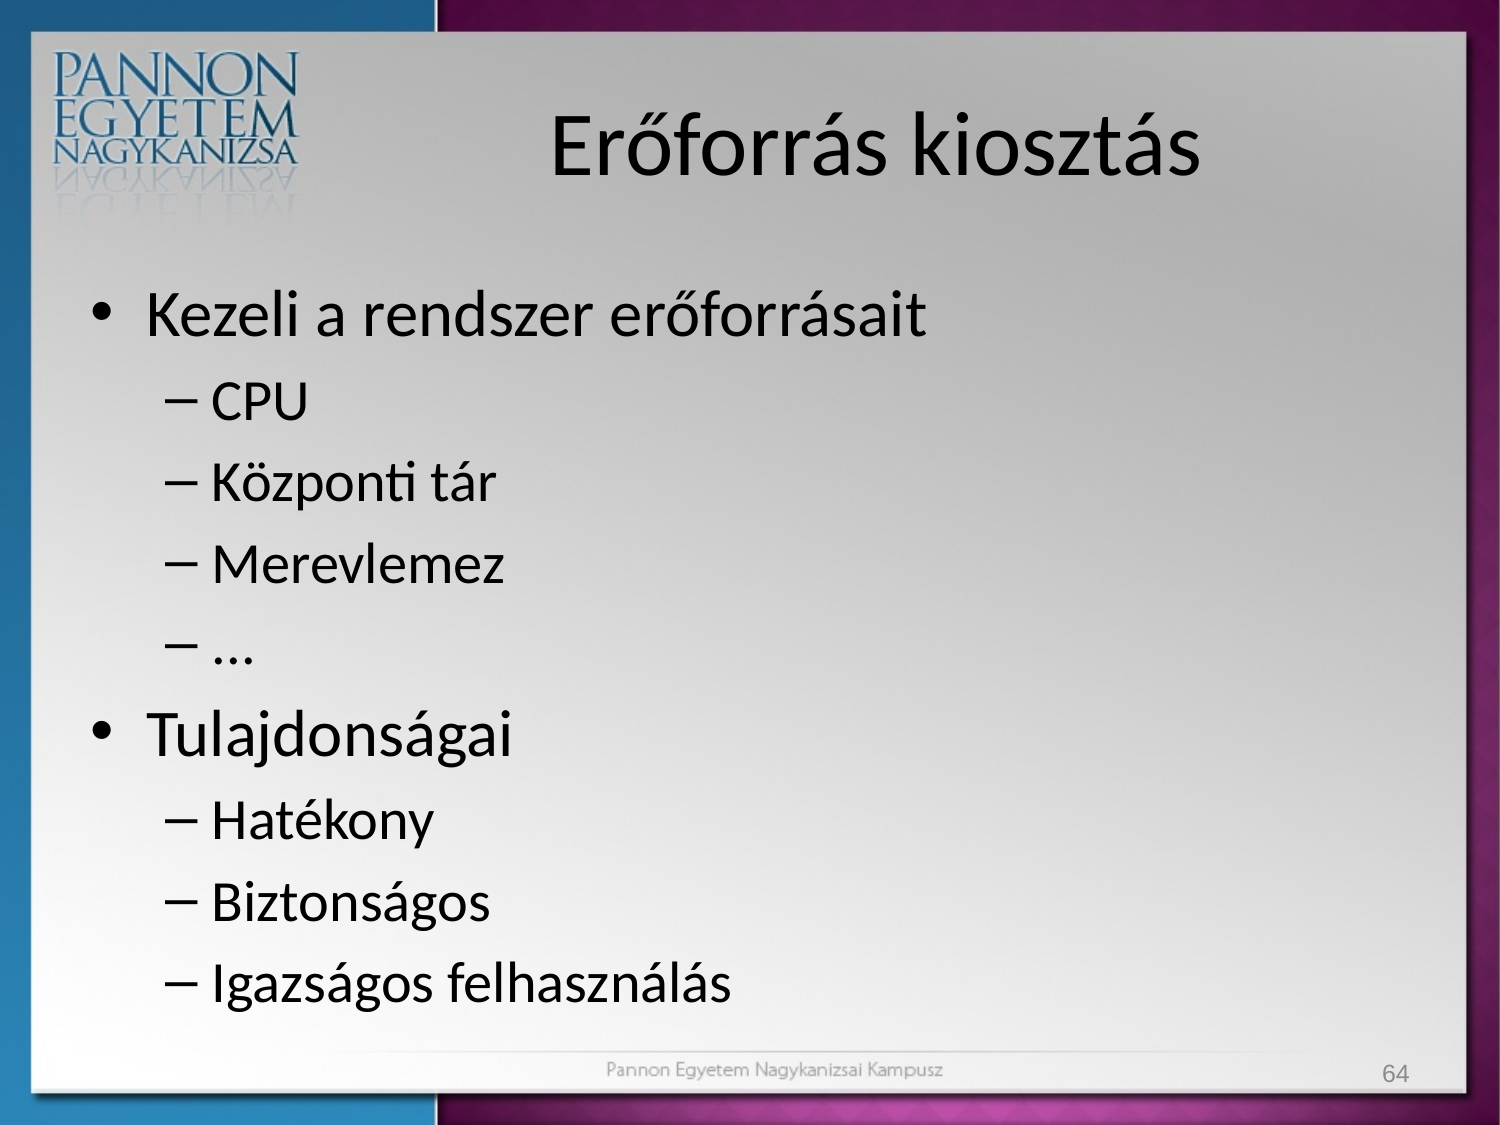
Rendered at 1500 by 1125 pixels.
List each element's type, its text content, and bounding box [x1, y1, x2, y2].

title Erőforrás kiosztás [328, 45, 1425, 233]
picture [0, 0, 1500, 1125]
slide_number 64 [1074, 1042, 1425, 1103]
list Kezeli a rendszer erőforrásait CPU Központi tár Merevlemez ... Tulajdonságai Hatékony Biztonságos Igazságos felhasználás [75, 262, 1425, 1075]
